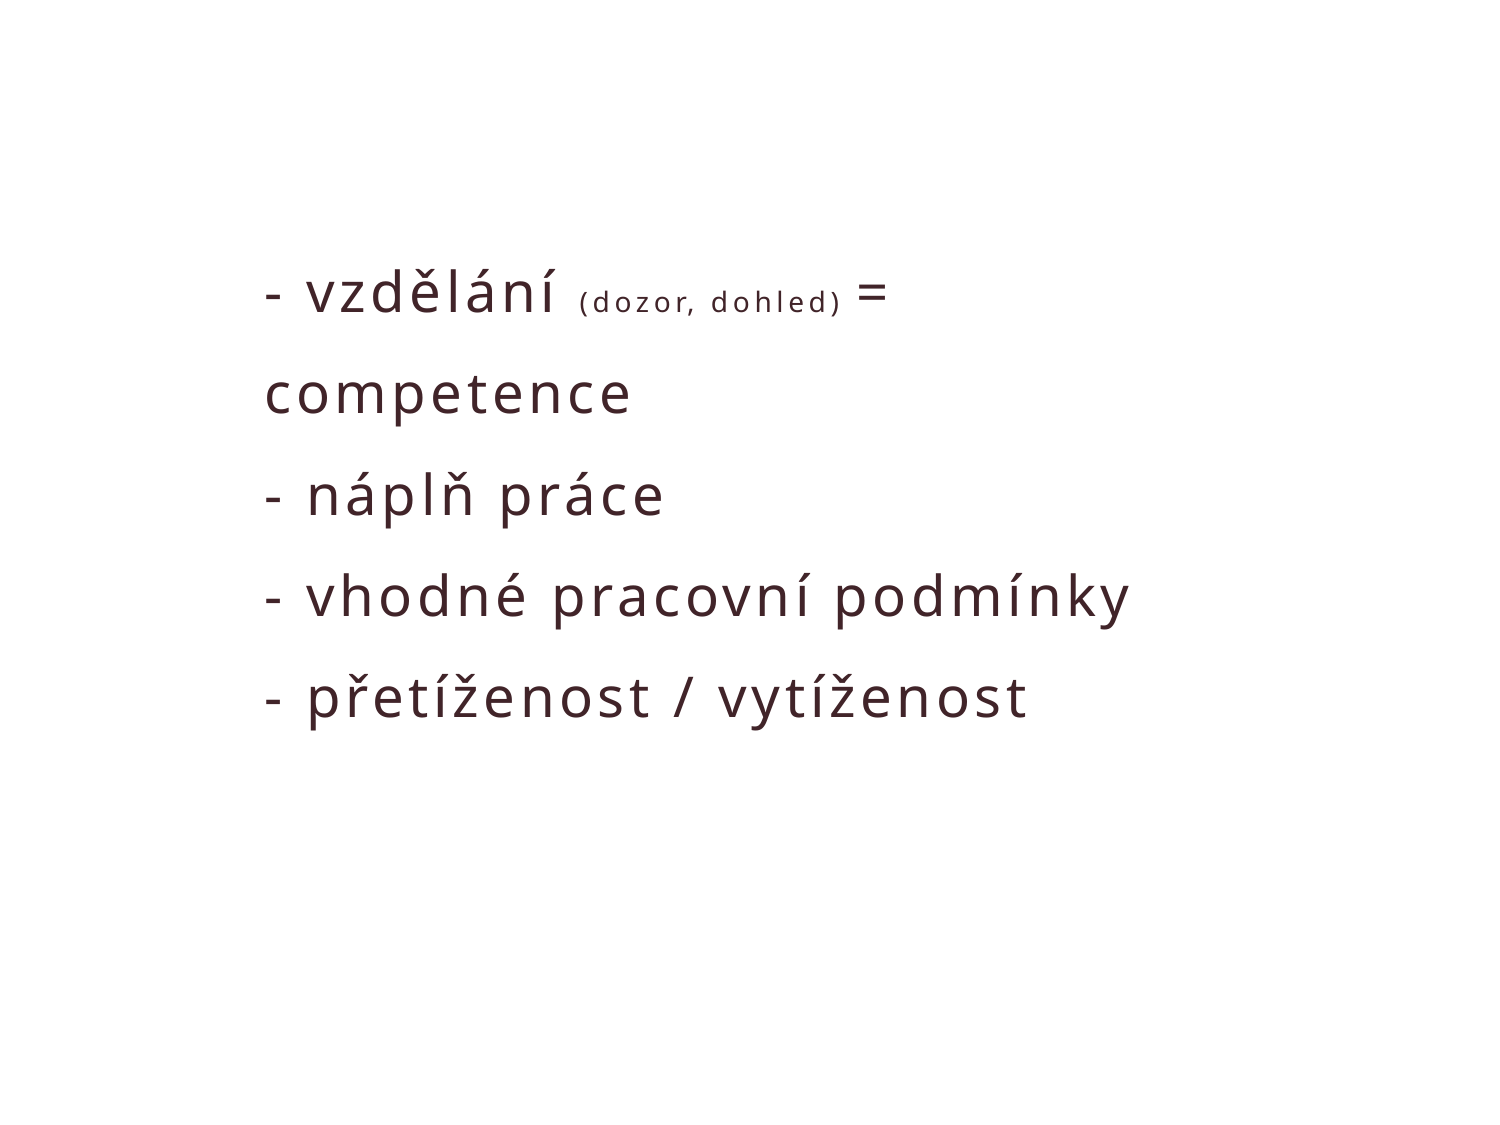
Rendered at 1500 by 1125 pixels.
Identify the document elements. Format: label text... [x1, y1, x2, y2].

title - vzdělání (dozor, dohled) = competence - náplň práce - vhodné pracovní podmínky - přetíženost / vytíženost [253, 146, 1252, 735]
